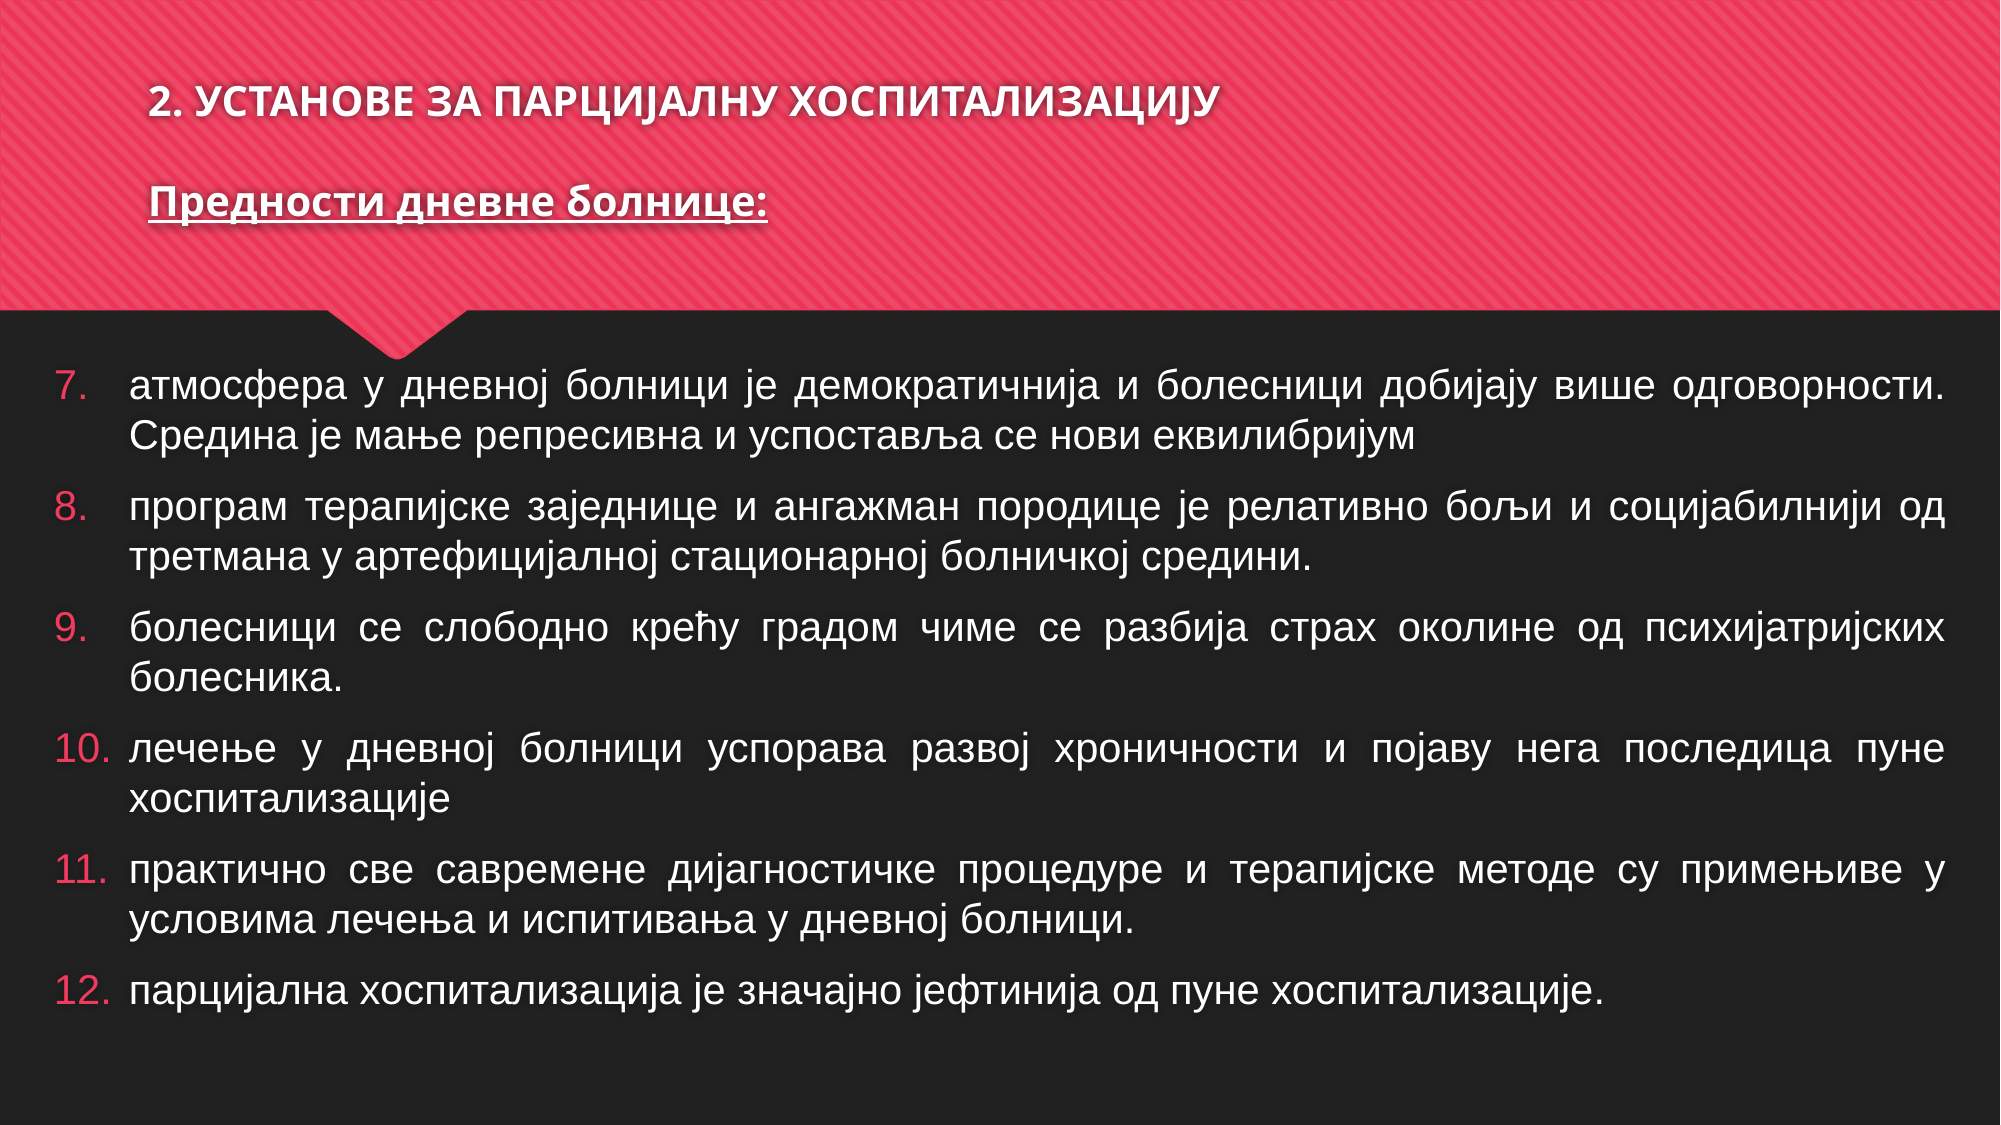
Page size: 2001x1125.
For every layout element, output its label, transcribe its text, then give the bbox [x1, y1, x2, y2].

list атмосфера у дневној болници је демократичнија и болесници добијају више одговорности. Средина је мање репресивна и успоставља се нови еквилибријум програм терапијске заједнице и ангажман породице је релативно бољи и социјабилнији од третмана у артефицијалној стационарној болничкој средини. болесници се слободно крећу градом чиме се разбија страх околине од психијатријских болесника. лечење у дневној болници успорава развој хроничности и појаву нега последица пуне хоспитализације практично све савремене дијагностичке процедуре и терапијске методе су примењиве у условима лечења и испитивања у дневној болници. парцијална хоспитализација је значајно јефтинија од пуне хоспитализације. [38, 346, 1962, 1090]
title 2. УСТАНОВЕ ЗА ПАРЦИЈАЛНУ ХОСПИТАЛИЗАЦИЈУ Предности дневне болнице: [132, 73, 1868, 233]
